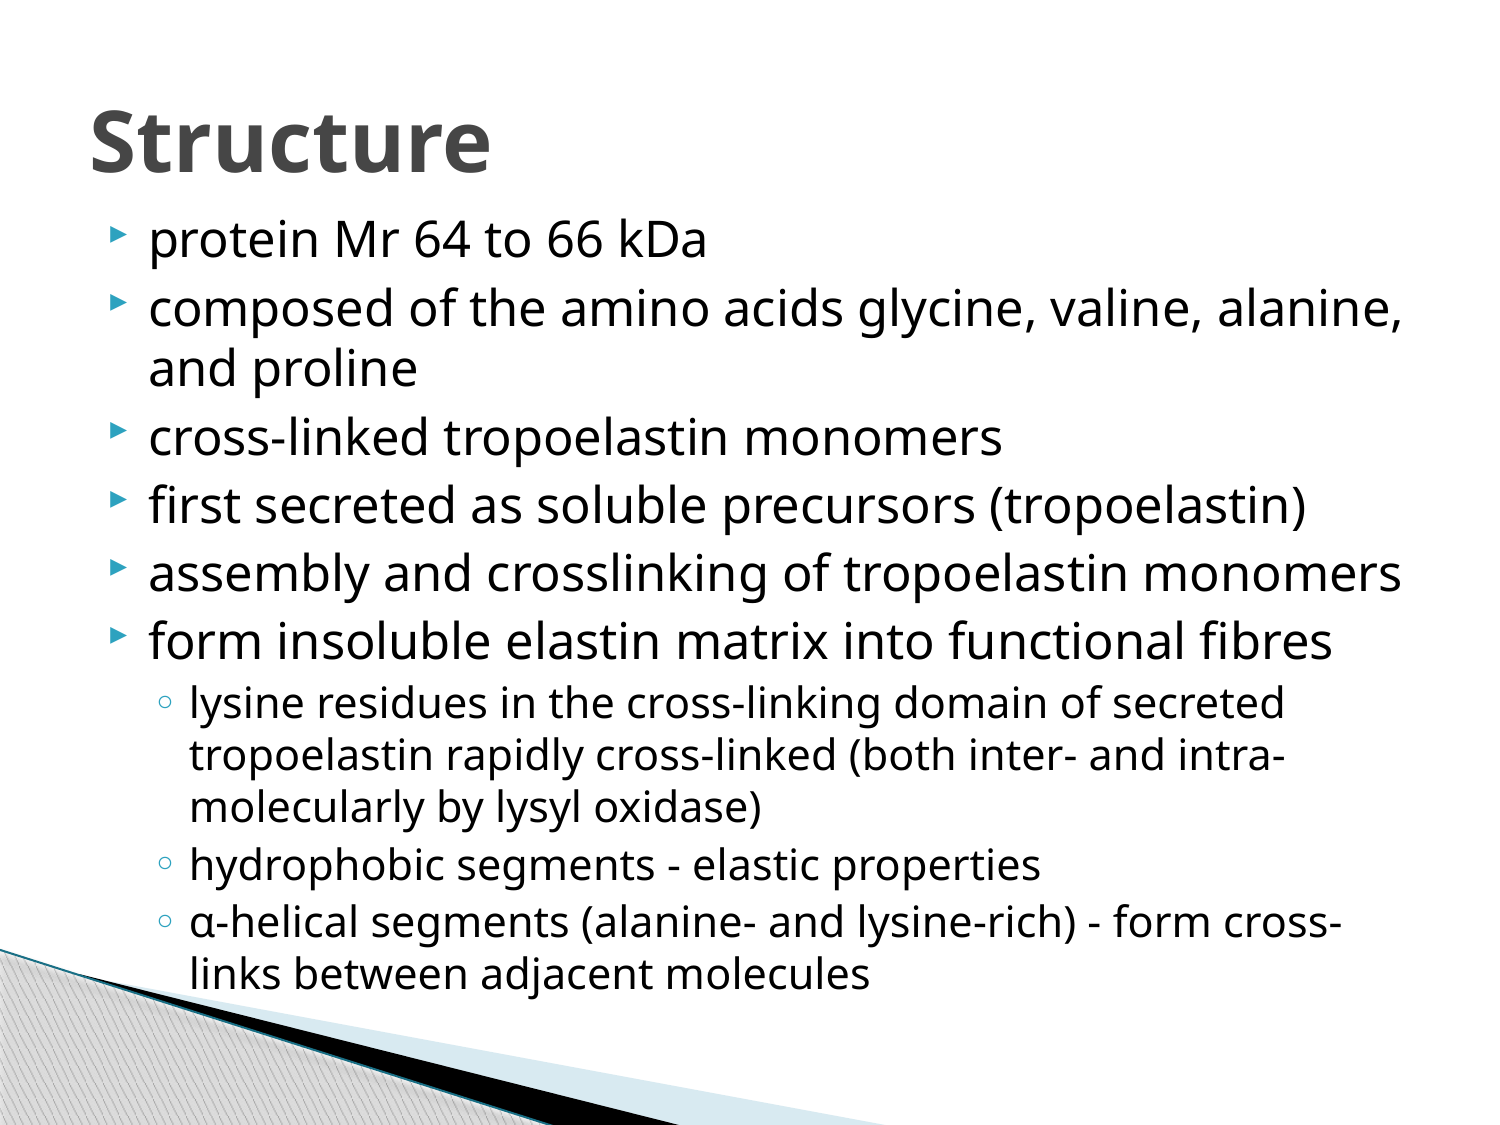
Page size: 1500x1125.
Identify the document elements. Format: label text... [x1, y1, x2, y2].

list protein Mr 64 to 66 kDa composed of the amino acids glycine, valine, alanine, and proline cross-linked tropoelastin monomers first secreted as soluble precursors (tropoelastin) assembly and crosslinking of tropoelastin monomers form insoluble elastin matrix into functional fibres lysine residues in the cross-linking domain of secreted tropoelastin rapidly cross-linked (both inter- and intra-molecularly by lysyl oxidase) hydrophobic segments - elastic properties α-helical segments (alanine- and lysine-rich) - form cross-links between adjacent molecules [75, 200, 1425, 1075]
title Structure [75, 45, 1425, 200]
